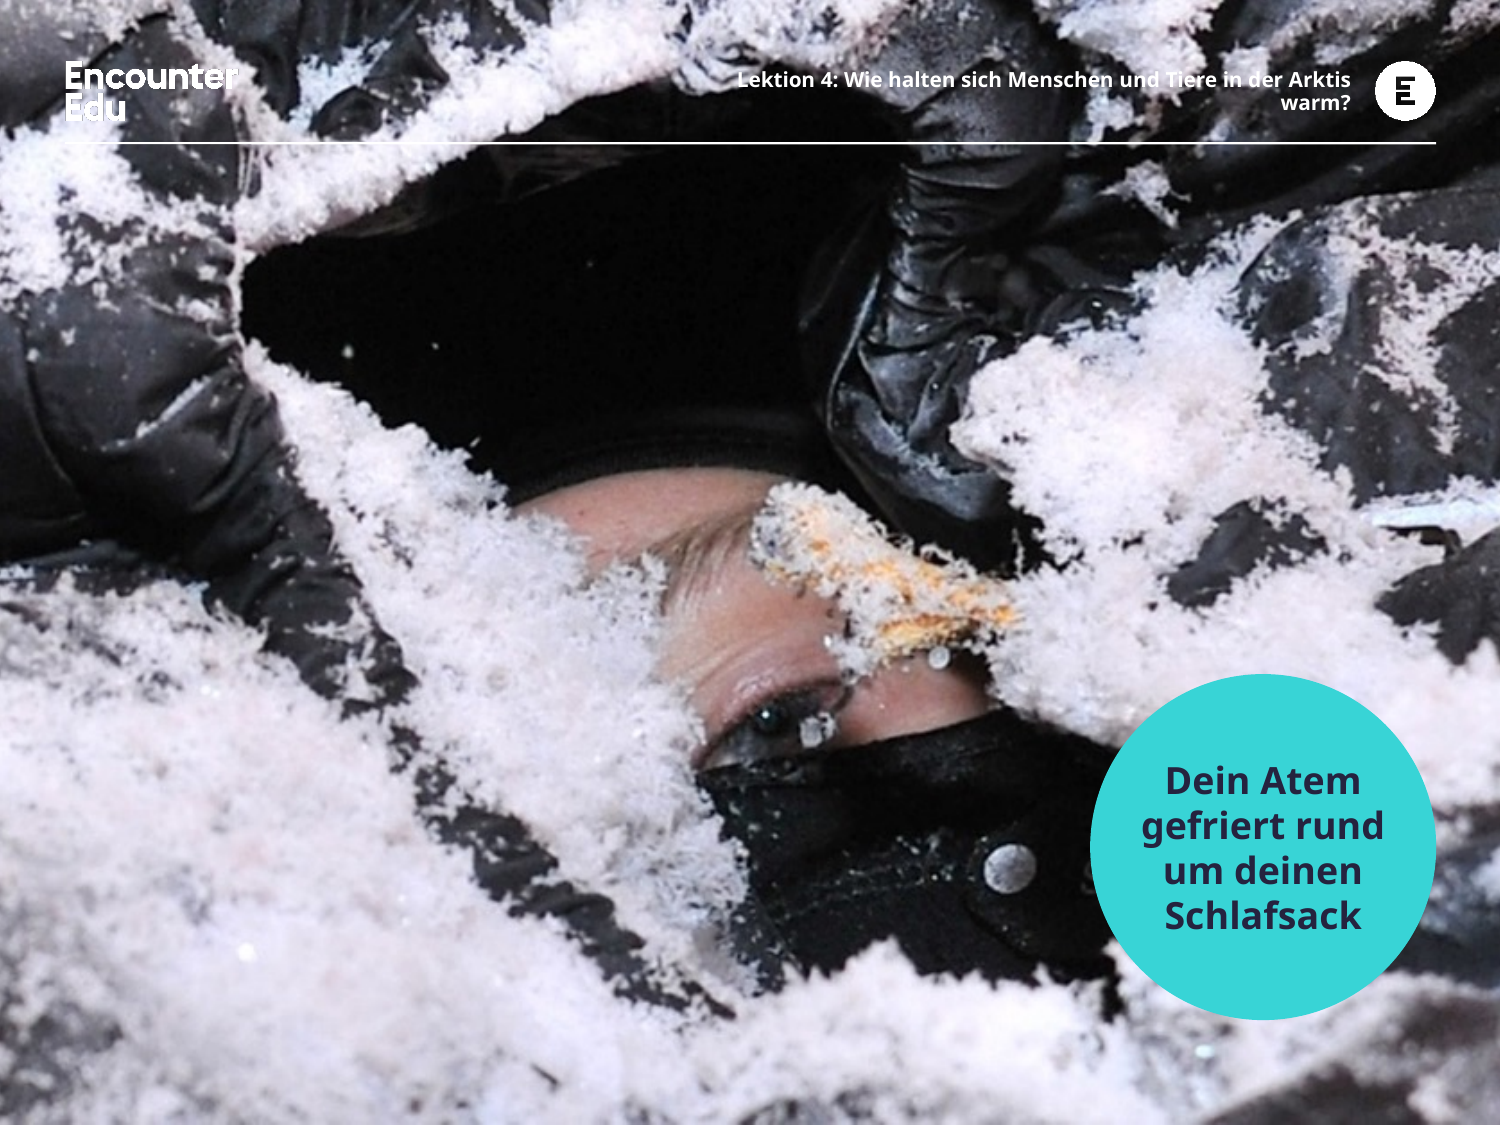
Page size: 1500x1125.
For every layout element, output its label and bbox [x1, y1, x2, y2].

picture [0, 0, 1500, 1125]
text_box [1089, 673, 1437, 1021]
